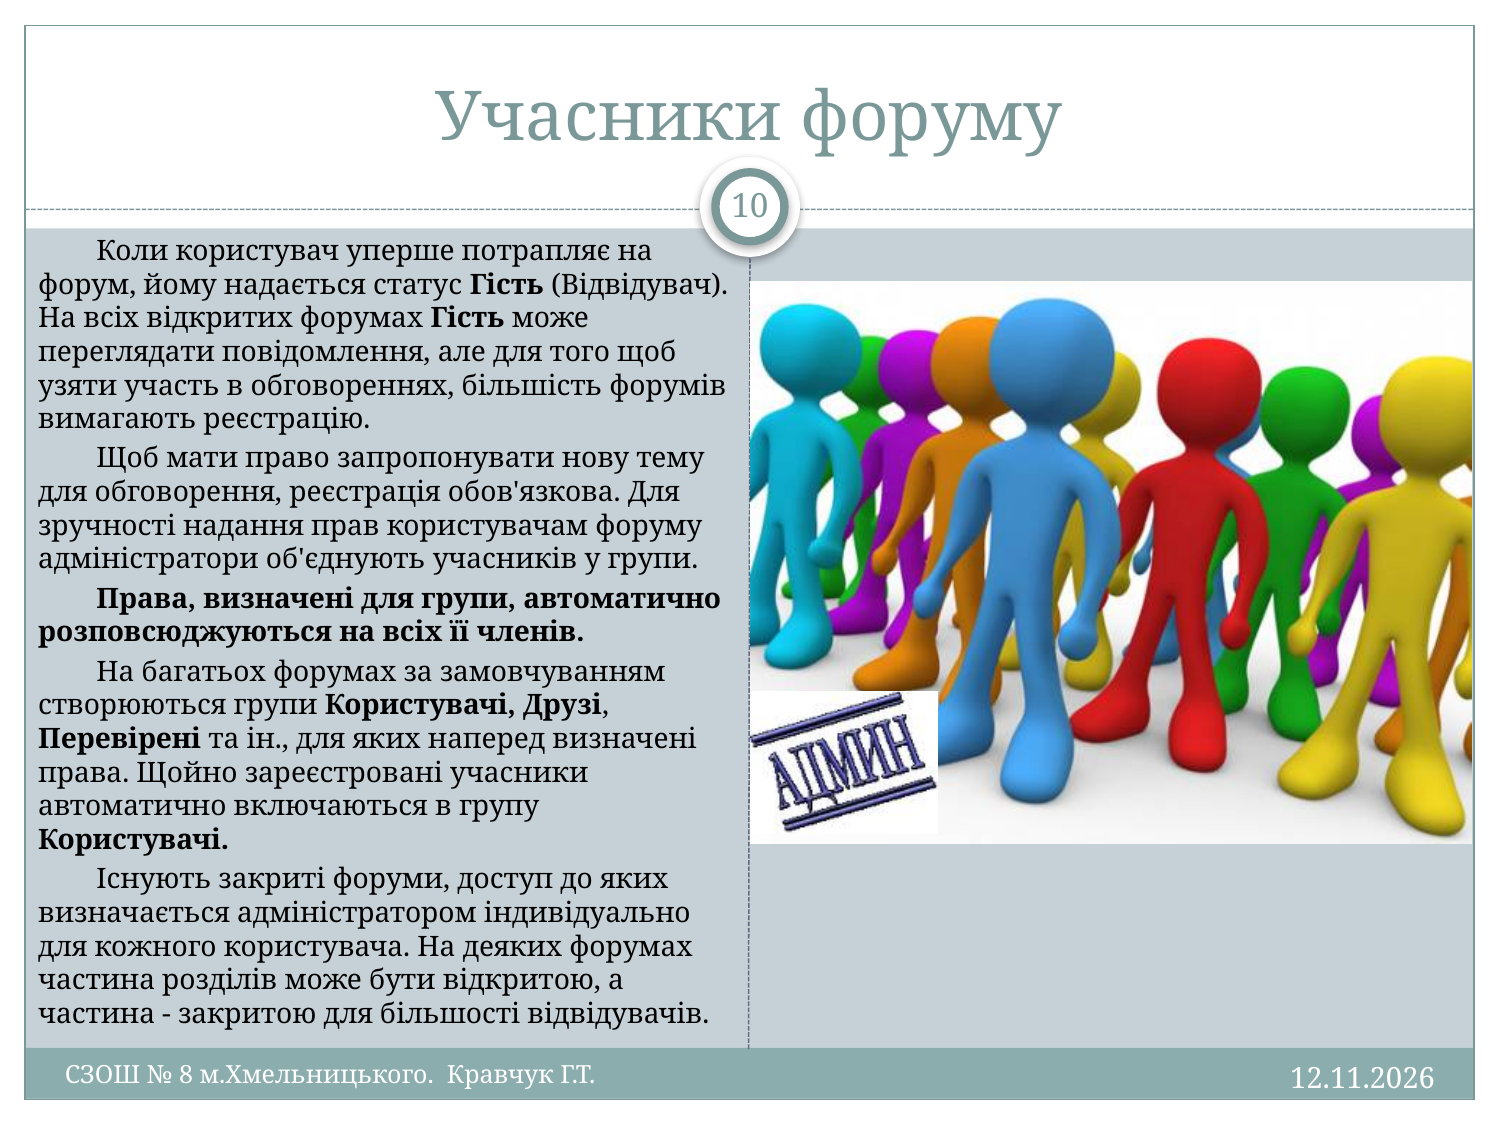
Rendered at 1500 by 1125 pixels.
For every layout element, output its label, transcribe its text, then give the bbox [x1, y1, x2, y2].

title Учасники форуму [49, 37, 1450, 162]
slide_number 10 [712, 170, 788, 243]
footer СЗОШ № 8 м.Хмельницького. Кравчук Г.Т. [50, 1051, 638, 1112]
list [749, 691, 938, 834]
list Коли користувач уперше потрапляє на форум, йому надається статус Гість (Відвідувач). На всіх відкритих форумах Гість може переглядати повідомлення, але для того щоб узяти участь в обговореннях, більшість форумів вимагають реєстрацію. Щоб мати право запропонувати нову тему для обговорення, реєстрація обов'язкова. Для зручності надання прав користувачам форуму адміністратори об'єднують учасників у групи. Права, визначені для групи, автоматично розповсюджуються на всіх її членів. На багатьох форумах за замовчуванням створюються групи Користувачі, Друзі, Перевірені та ін., для яких наперед визначені права. Щойно зареєстровані учасники автоматично включаються в групу Користувачі. Існують закриті форуми, доступ до яких визначається адміністратором індивідуально для кожного користувача. На деяких форумах частина розділів може бути відкритою, а частина - закритою для більшості відвідувачів. [23, 224, 750, 1043]
picture [749, 280, 1472, 844]
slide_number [950, 1051, 1450, 1112]
